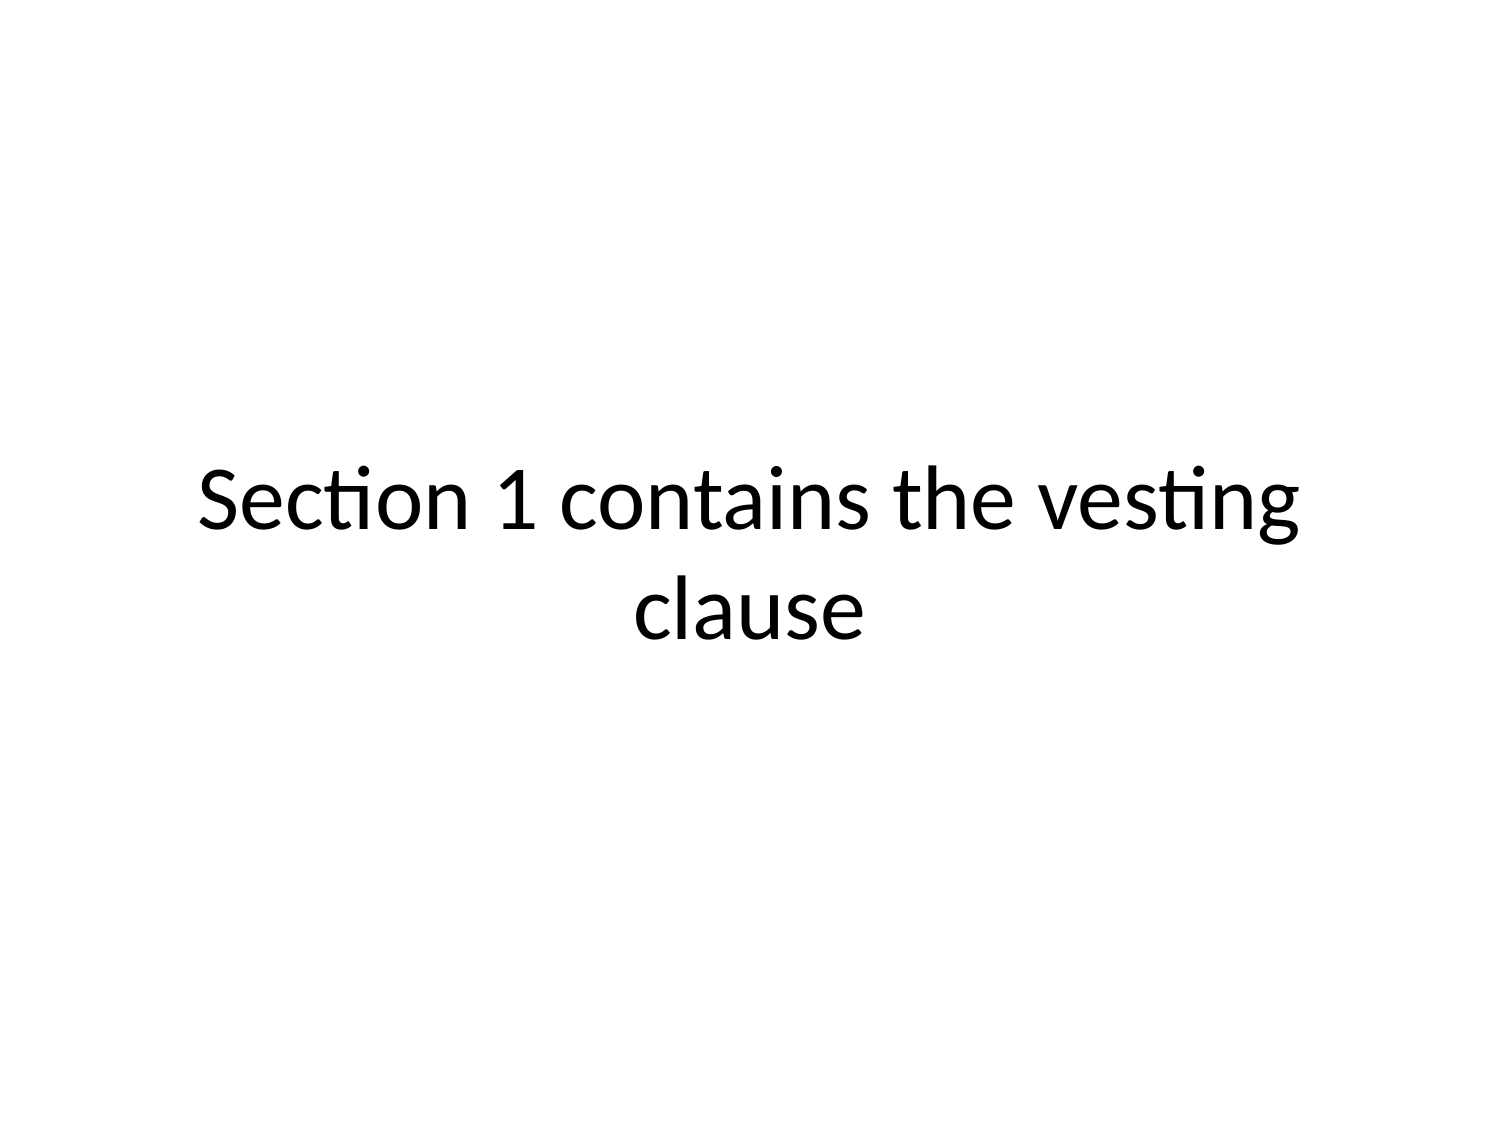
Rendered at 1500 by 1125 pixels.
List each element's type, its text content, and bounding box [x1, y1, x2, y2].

title Section 1 contains the vesting clause [75, 45, 1425, 1050]
